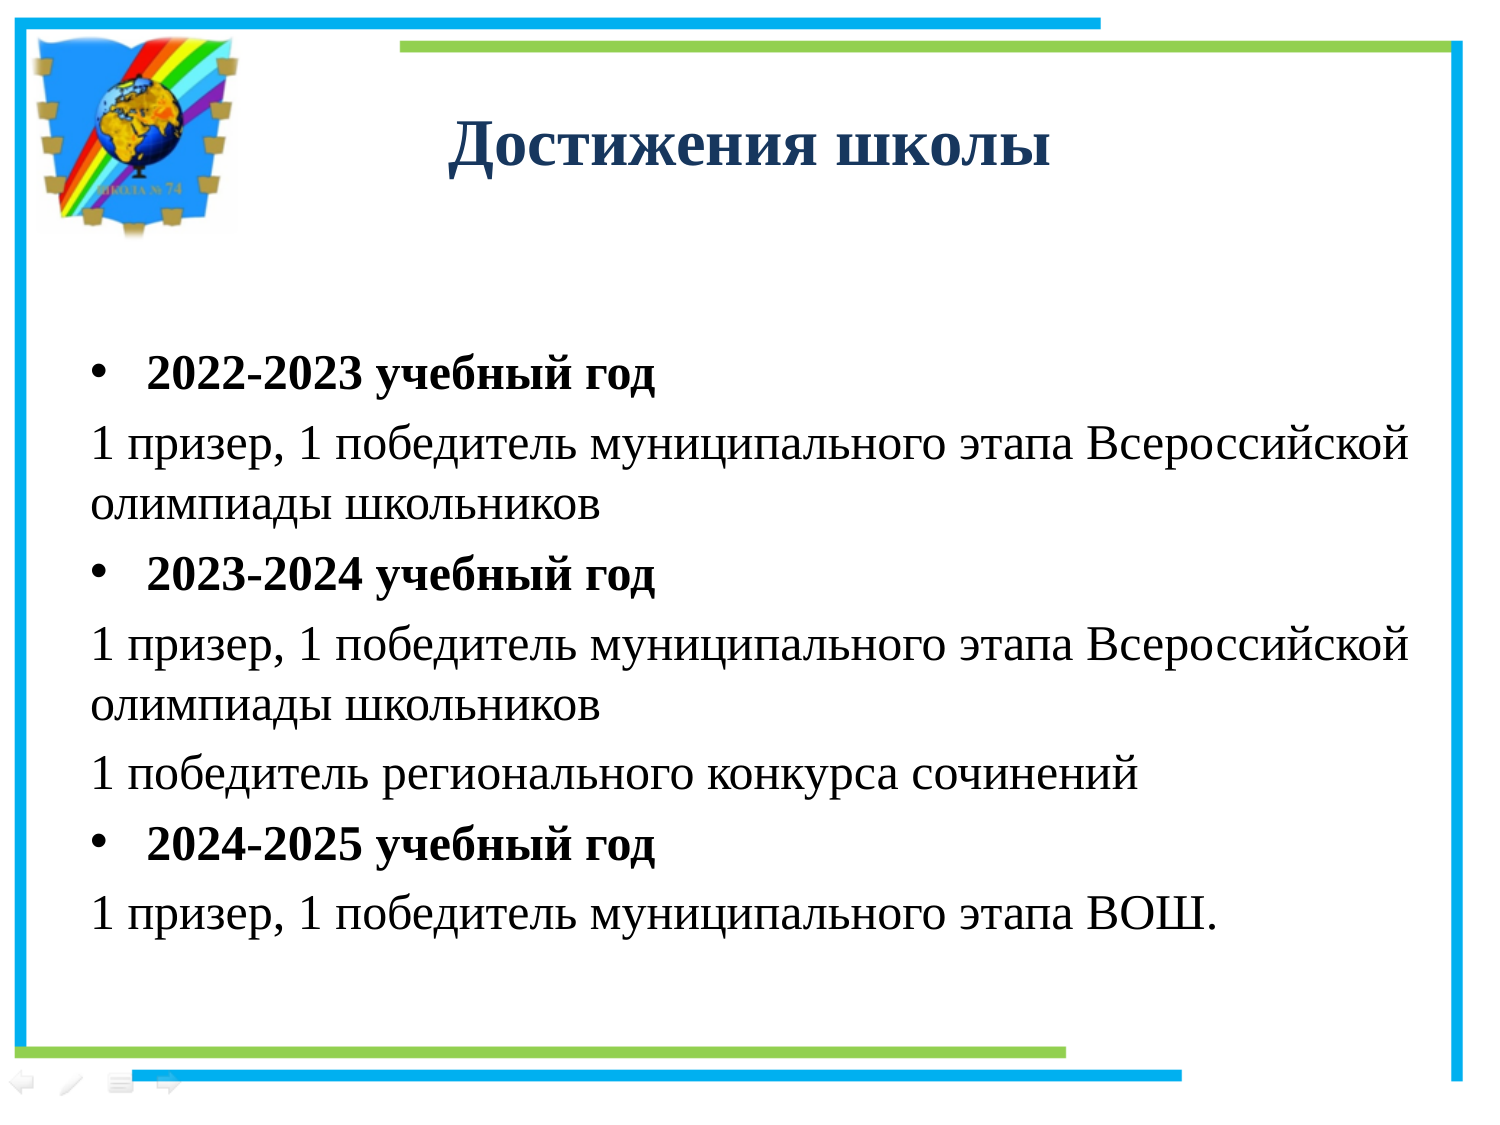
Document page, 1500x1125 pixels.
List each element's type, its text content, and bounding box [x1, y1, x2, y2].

title Достижения школы [74, 44, 1426, 233]
picture [0, 0, 1477, 1112]
list 2022-2023 учебный год 1 призер, 1 победитель муниципального этапа Всероссийской олимпиады школьников 2023-2024 учебный год 1 призер, 1 победитель муниципального этапа Всероссийской олимпиады школьников 1 победитель регионального конкурса сочинений 2024-2025 учебный год 1 призер, 1 победитель муниципального этапа ВОШ. [74, 262, 1426, 1006]
